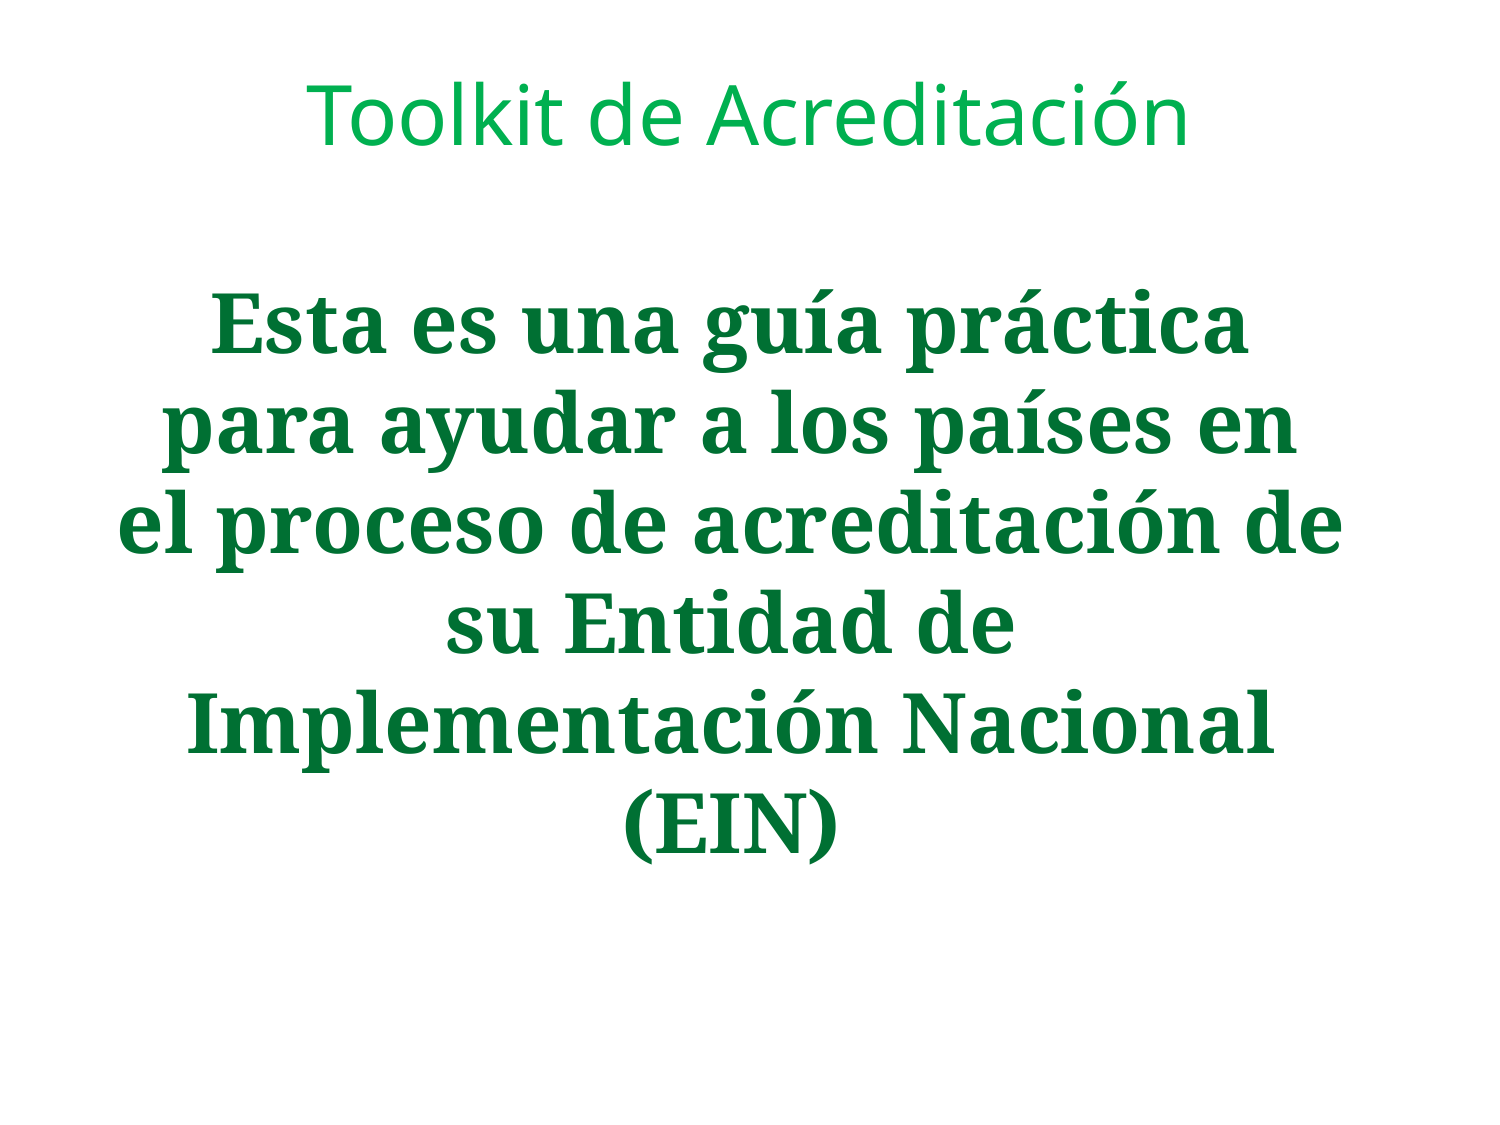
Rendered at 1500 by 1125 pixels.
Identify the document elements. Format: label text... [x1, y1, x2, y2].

title Toolkit de Acreditación [75, 0, 1425, 225]
list Esta es una guía práctica para ayudar a los países en el proceso de acreditación de su Entidad de Implementación Nacional (EIN) [99, 262, 1363, 1088]
